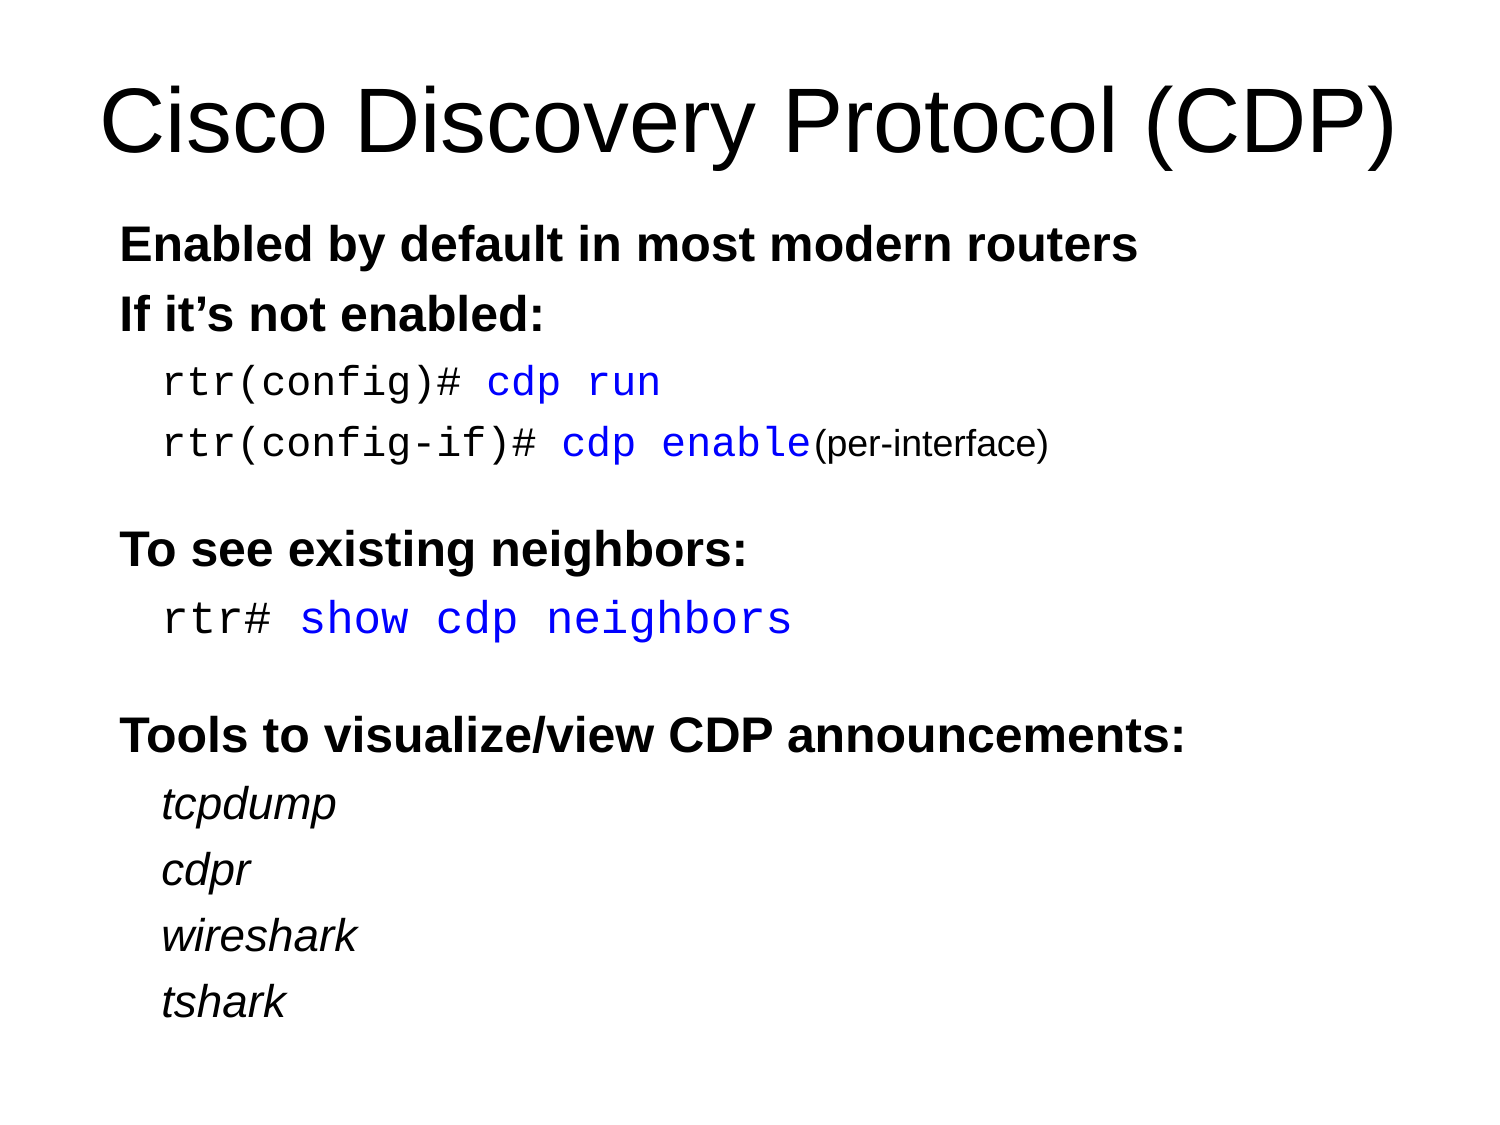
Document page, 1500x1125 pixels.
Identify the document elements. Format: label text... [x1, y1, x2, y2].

list Enabled by default in most modern routers If it’s not enabled: rtr(config)# cdp run rtr(config-if)# cdp enable (per-interface) To see existing neighbors: rtr# show cdp neighbors Tools to visualize/view CDP announcements: tcpdump cdpr wireshark tshark [86, 210, 1470, 1107]
title Cisco Discovery Protocol (CDP) [75, 45, 1425, 188]
